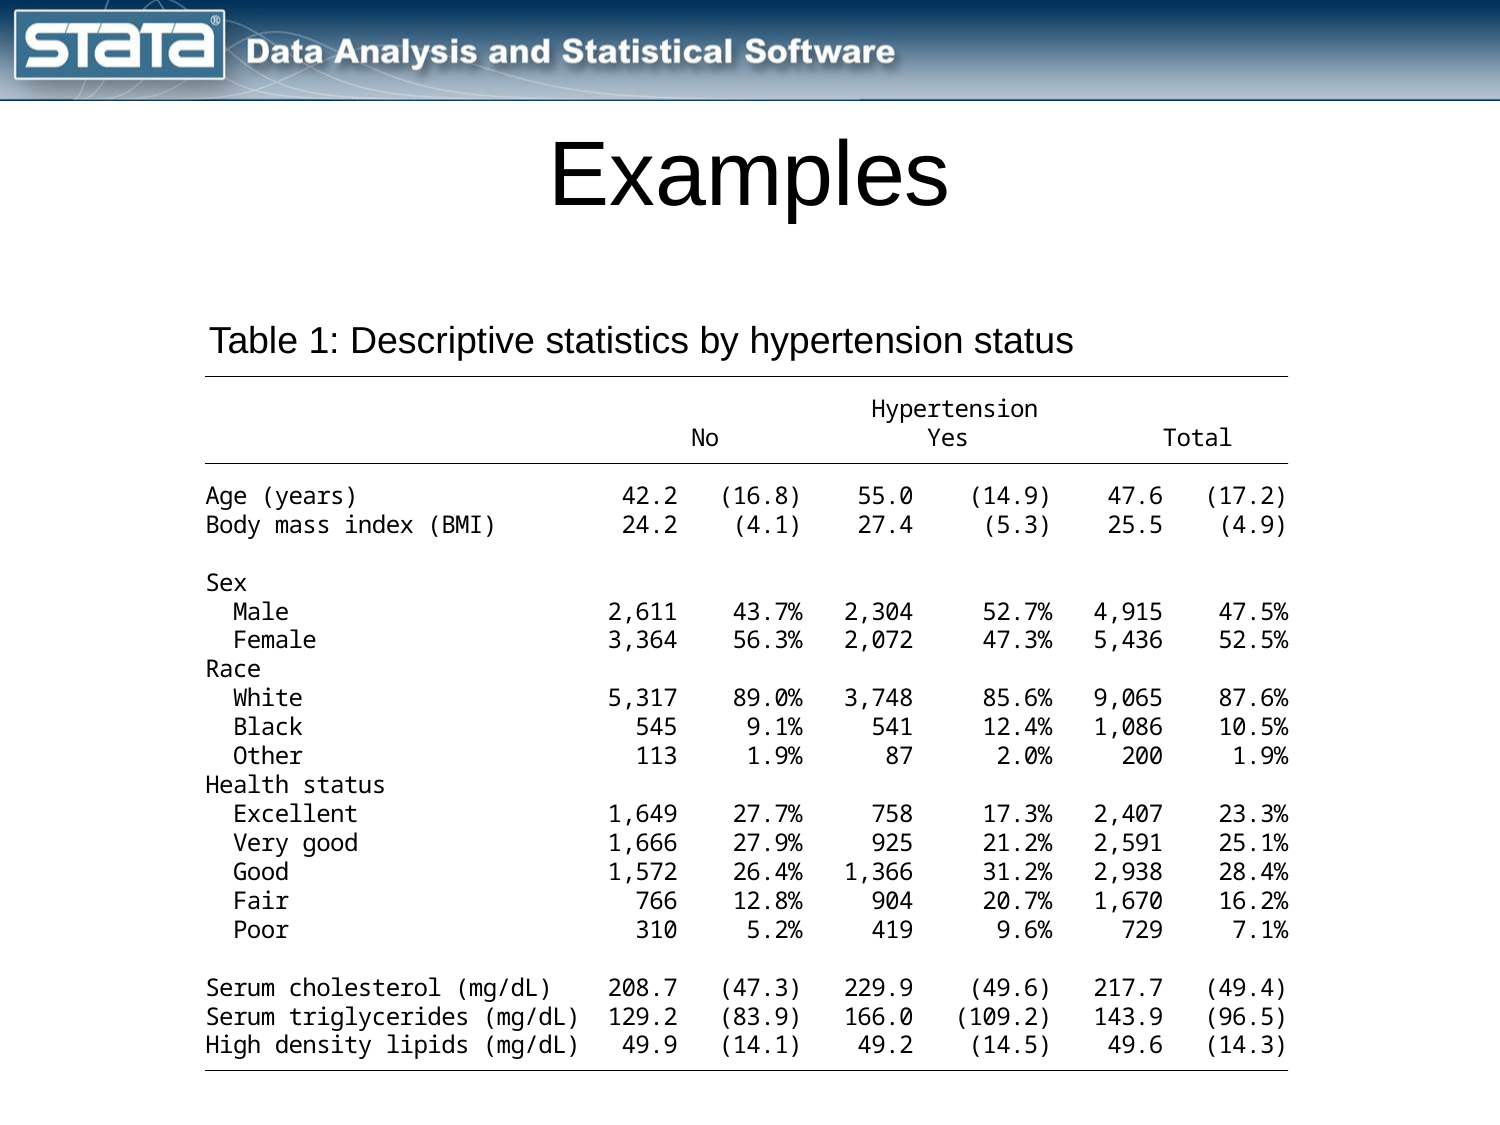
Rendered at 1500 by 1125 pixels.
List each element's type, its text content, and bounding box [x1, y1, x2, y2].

picture [0, 0, 1500, 102]
text_box Table 1: Descriptive statistics by hypertension status [193, 308, 1090, 361]
picture [193, 362, 1307, 1087]
title Examples [0, 108, 1500, 238]
